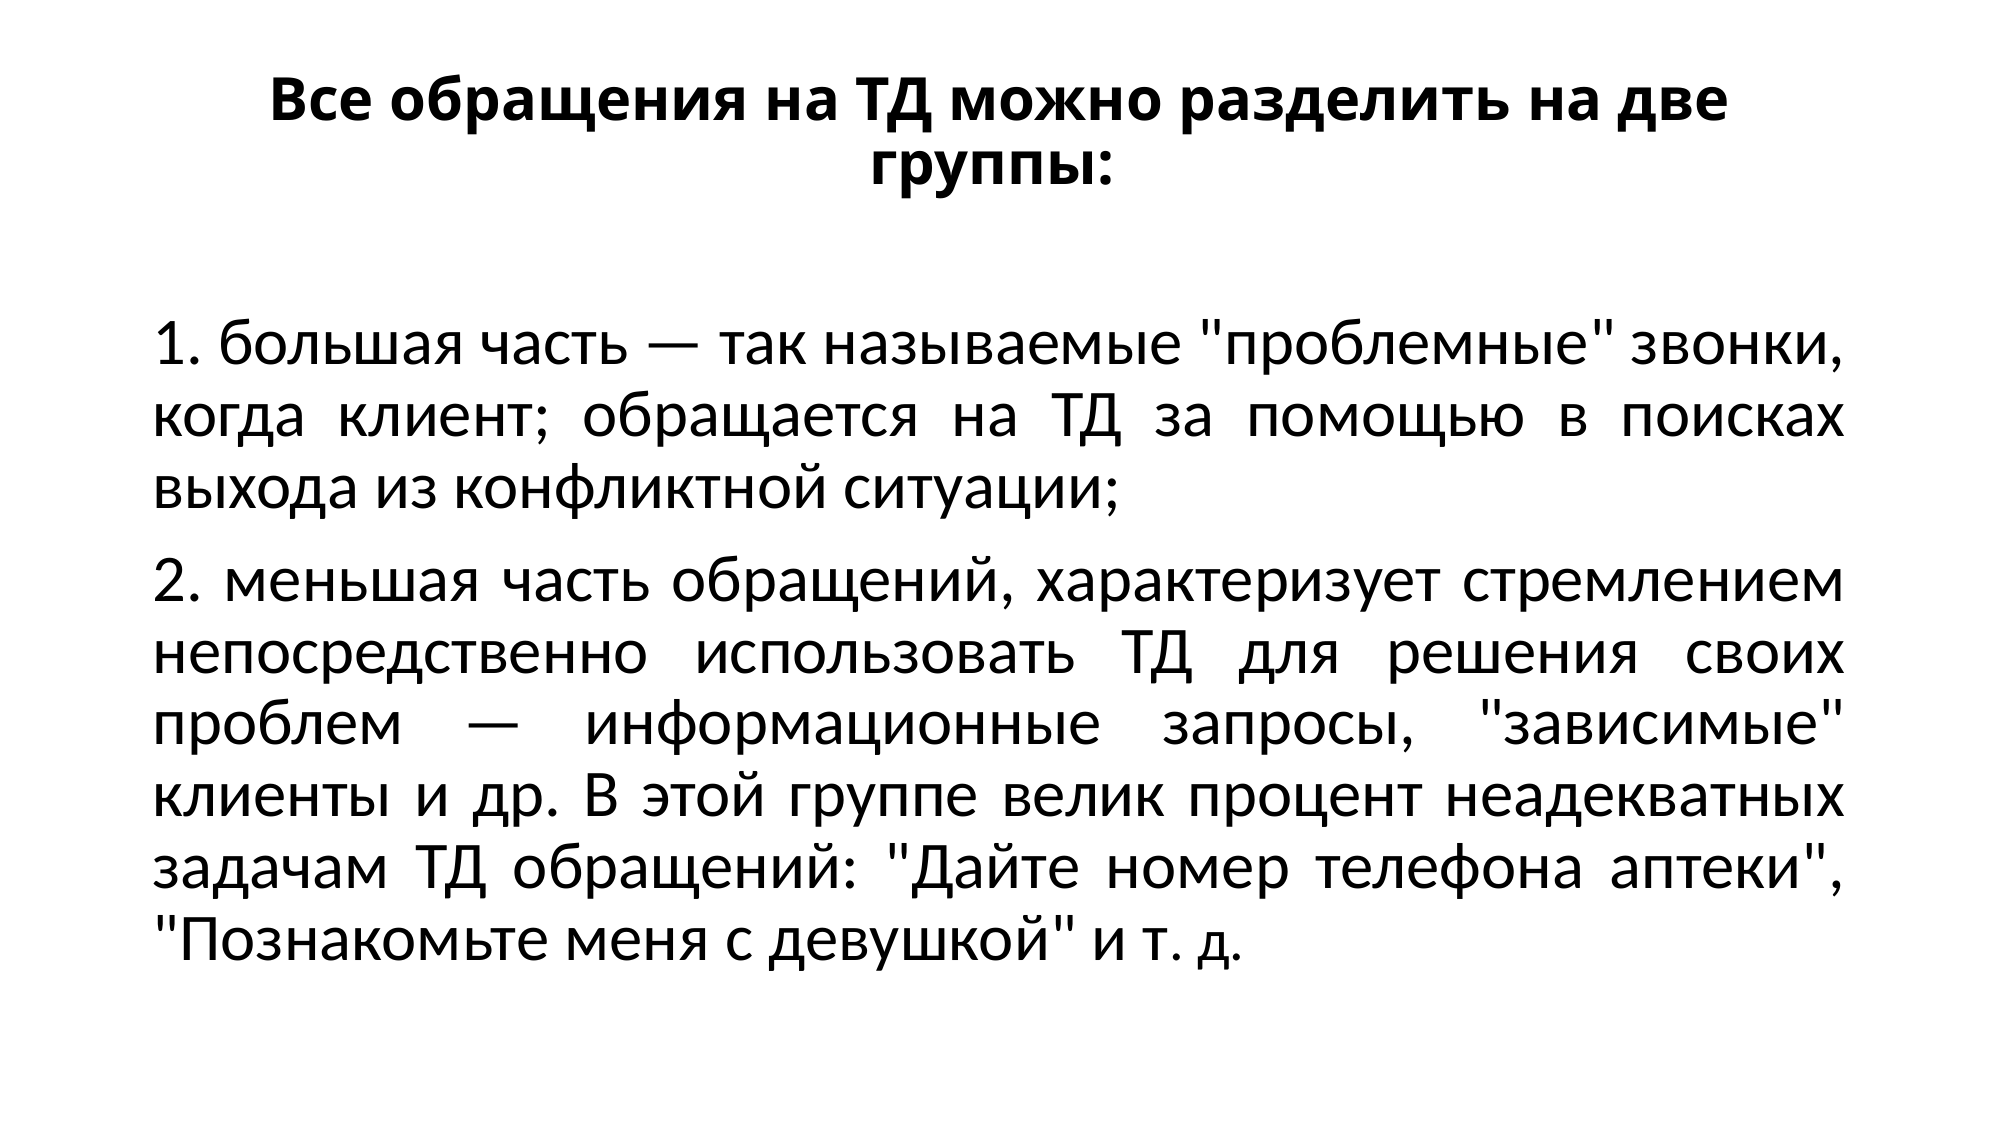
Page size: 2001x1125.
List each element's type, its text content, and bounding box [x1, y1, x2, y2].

list 1. большая часть — так называемые "проблемные" звонки, когда клиент; обращается на ТД за помощью в поисках выхода из конфликтной ситуации; 2. меньшая часть обращений, характеризует стремлением непосредственно использовать ТД для решения своих проблем — информационные запросы, "зависимые" клиенты и др. В этой группе велик процент неадекватных задачам ТД обращений: "Дайте номер телефона аптеки", "Познакомьте меня с девушкой" и т. д. [137, 299, 1863, 1014]
title Все обращения на ТД можно разделить на две группы: [137, 59, 1863, 278]
